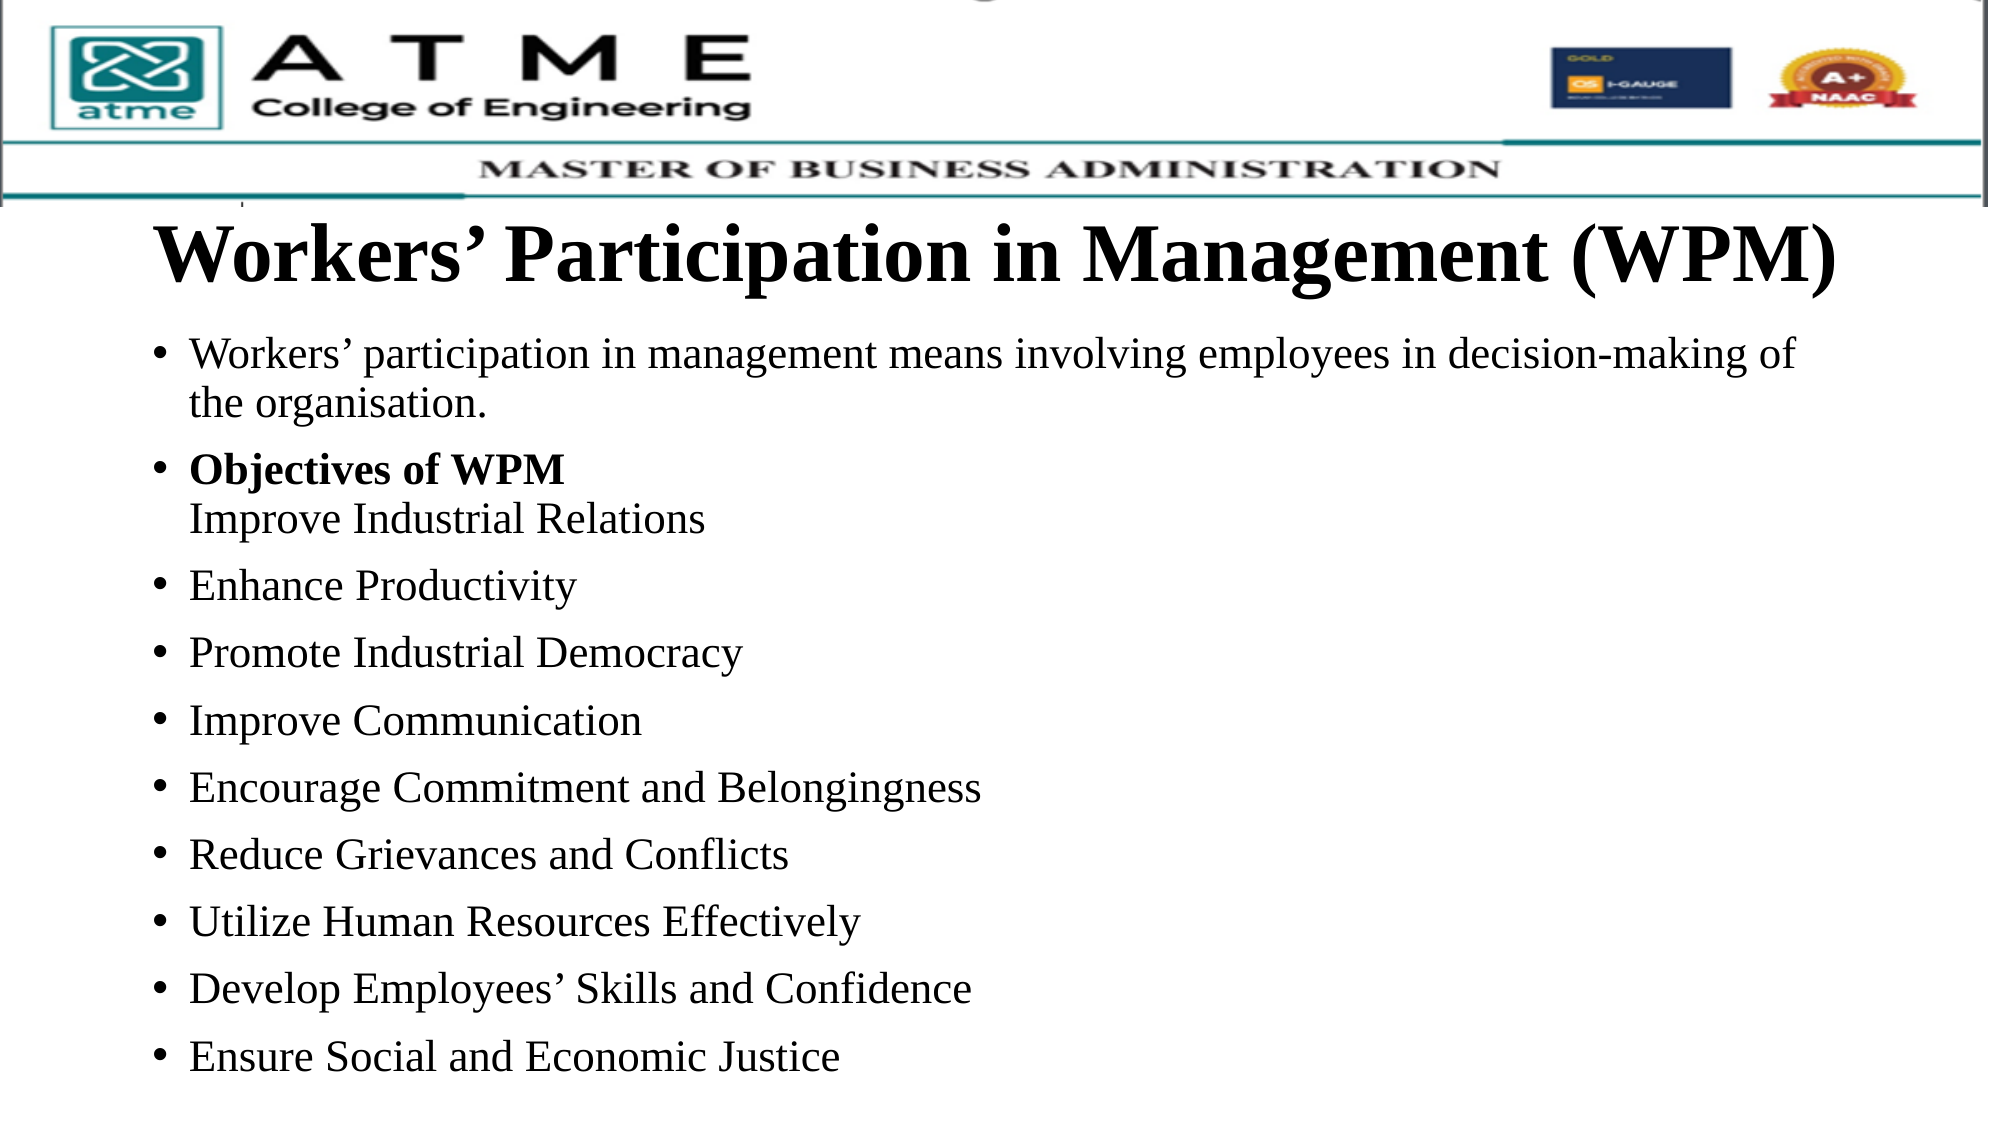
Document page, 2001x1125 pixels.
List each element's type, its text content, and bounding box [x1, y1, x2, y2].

picture [0, 0, 1988, 207]
list Workers’ participation in management means involving employees in decision-making of the organisation. Objectives of WPM Improve Industrial Relations Enhance Productivity Promote Industrial Democracy Improve Communication Encourage Commitment and Belongingness Reduce Grievances and Conflicts Utilize Human Resources Effectively Develop Employees’ Skills and Confidence Ensure Social and Economic Justice [137, 322, 1863, 1091]
title Workers’ Participation in Management (WPM) [137, 145, 1863, 322]
